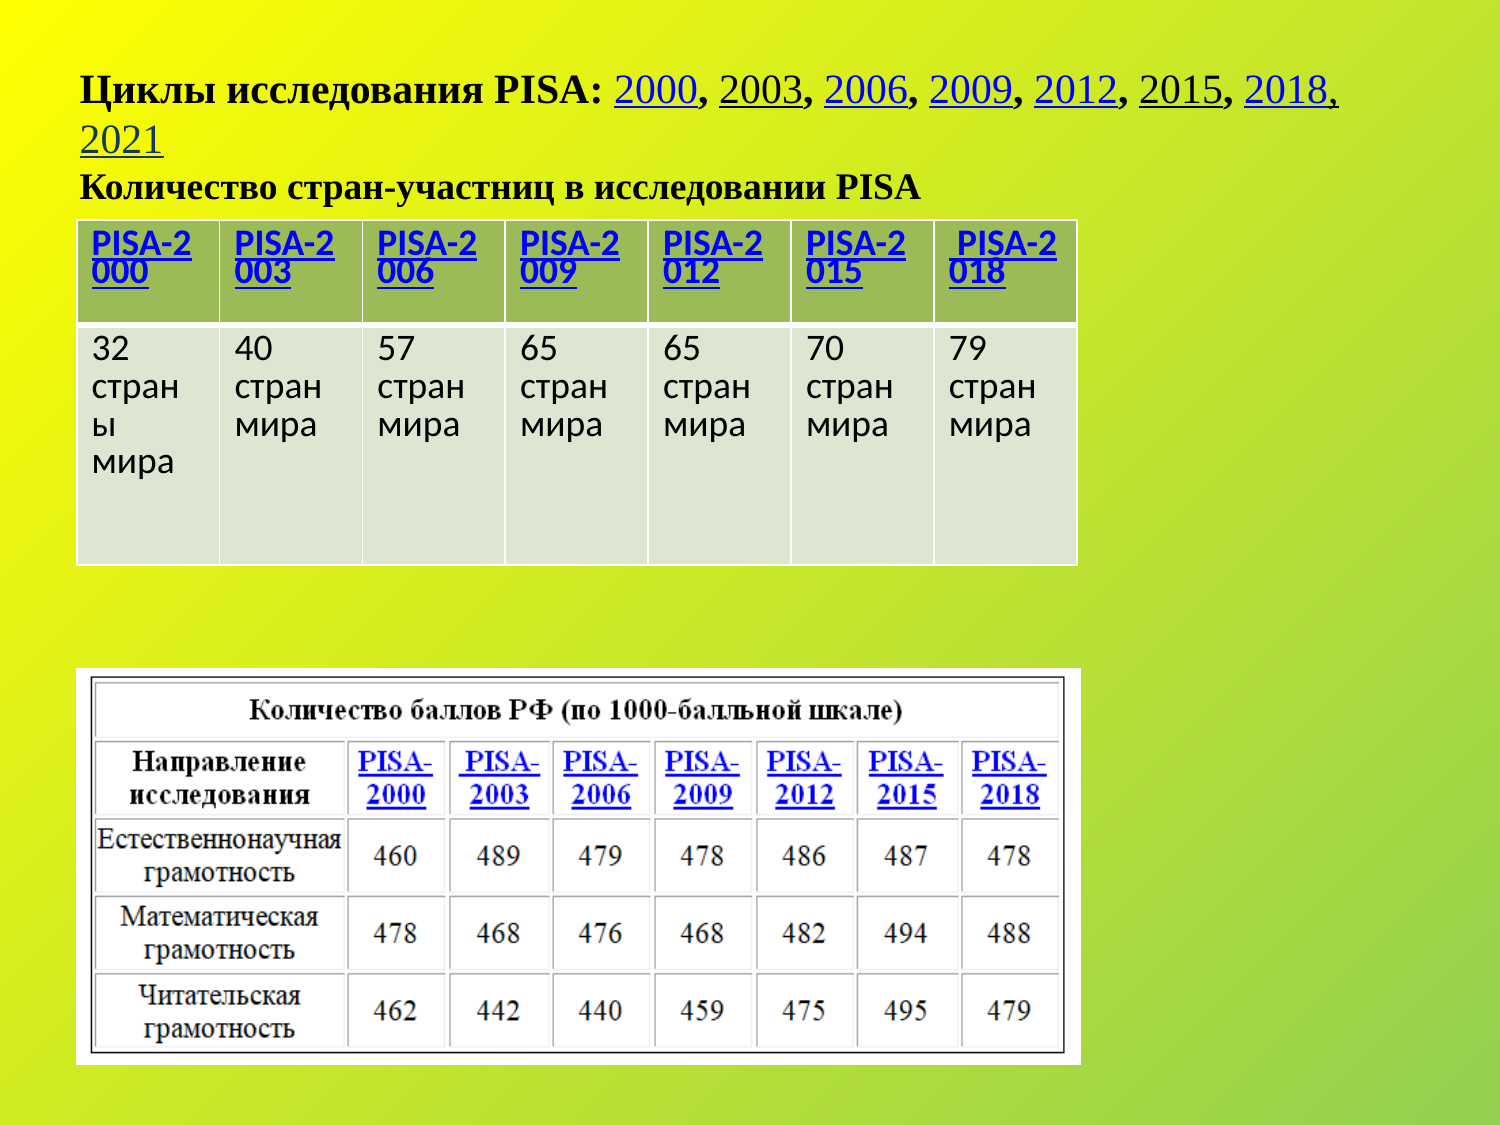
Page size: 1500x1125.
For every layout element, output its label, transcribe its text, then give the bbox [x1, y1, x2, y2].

table_cell 57 стран мира [363, 328, 504, 564]
table_cell 65 стран мира [649, 328, 790, 564]
text_box Циклы исследования PISA: 2000, 2003, 2006, 2009, 2012, 2015, 2018, 2021 Количество стран-участниц в исследовании PISA [64, 54, 1412, 485]
table_header PISA-2015 [792, 221, 933, 322]
picture [76, 668, 1081, 1065]
table_cell 40 стран мира [220, 328, 362, 564]
table_header PISA-2006 [363, 221, 504, 322]
table_cell 32 страны мира [78, 328, 219, 564]
table_cell 65 стран мира [506, 328, 647, 564]
table_cell 70 стран мира [792, 328, 933, 564]
table_cell 79 стран мира [935, 328, 1076, 564]
table_header PISA-2009 [506, 221, 647, 322]
table_header PISA-2012 [649, 221, 790, 322]
table_header PISA-2000 [78, 221, 219, 322]
table_header PISA-2018 [935, 221, 1076, 322]
table_header PISA-2003 [220, 221, 362, 322]
